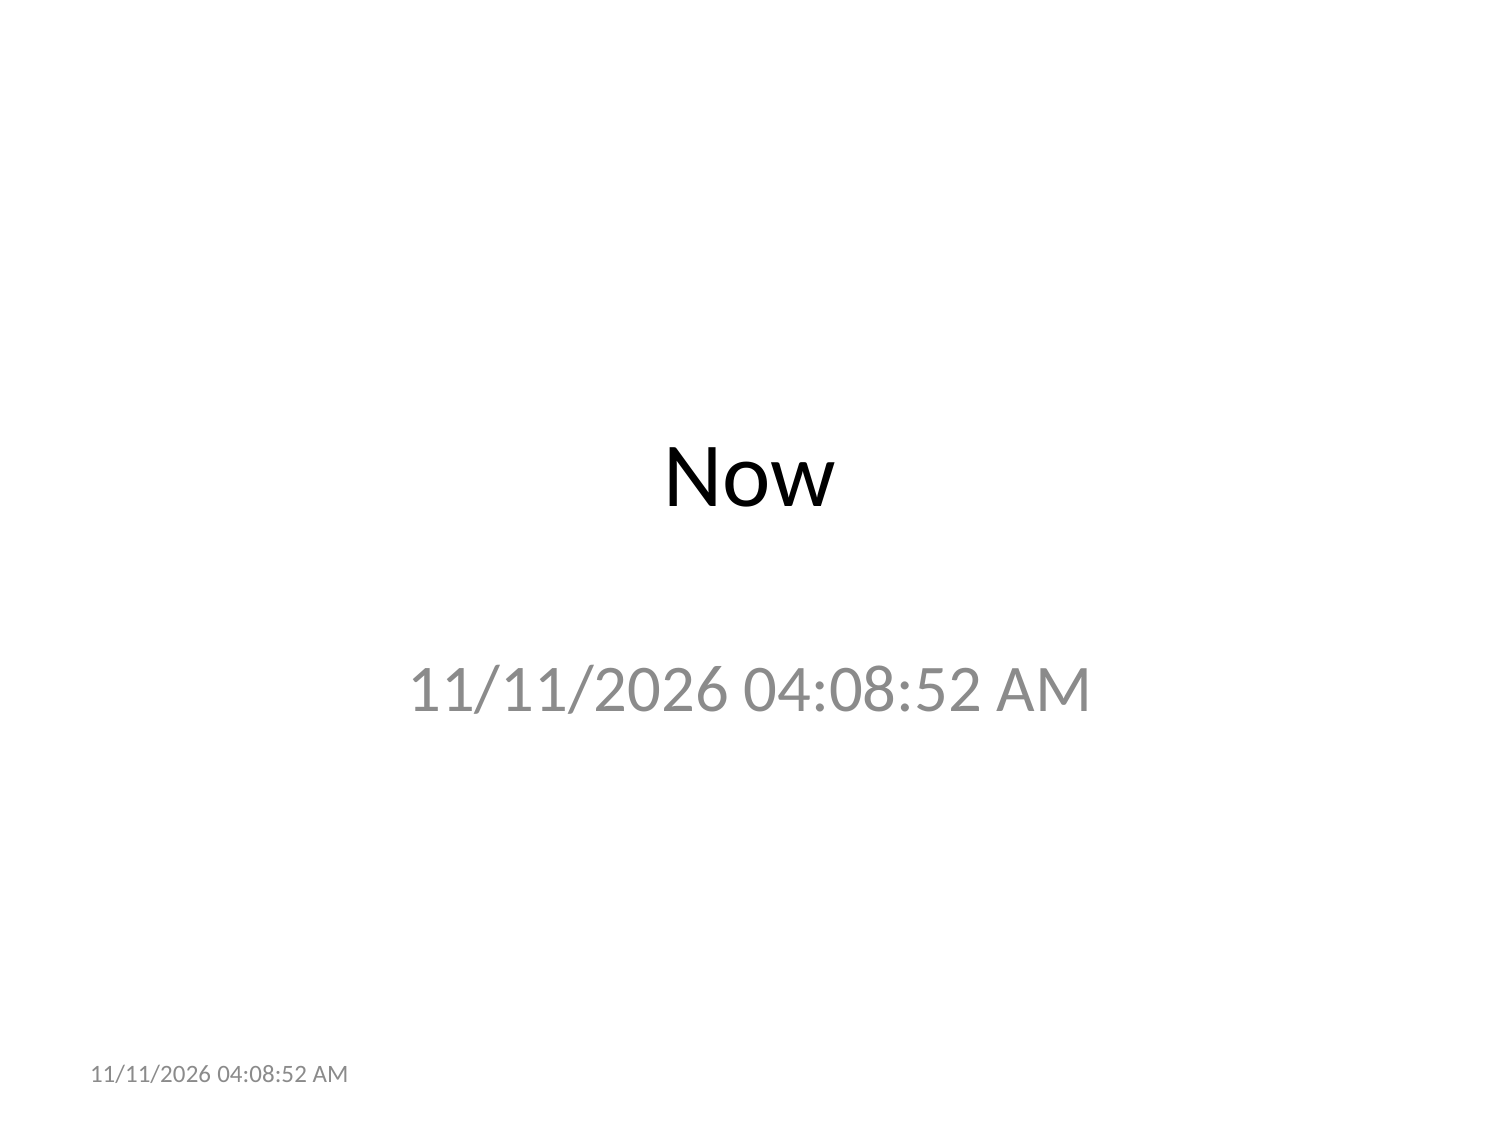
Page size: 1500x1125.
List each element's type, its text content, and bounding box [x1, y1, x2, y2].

title Now [112, 349, 1388, 591]
subtitle 2011-12-19 10:20:04 AM [225, 637, 1275, 925]
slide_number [75, 1042, 425, 1103]
